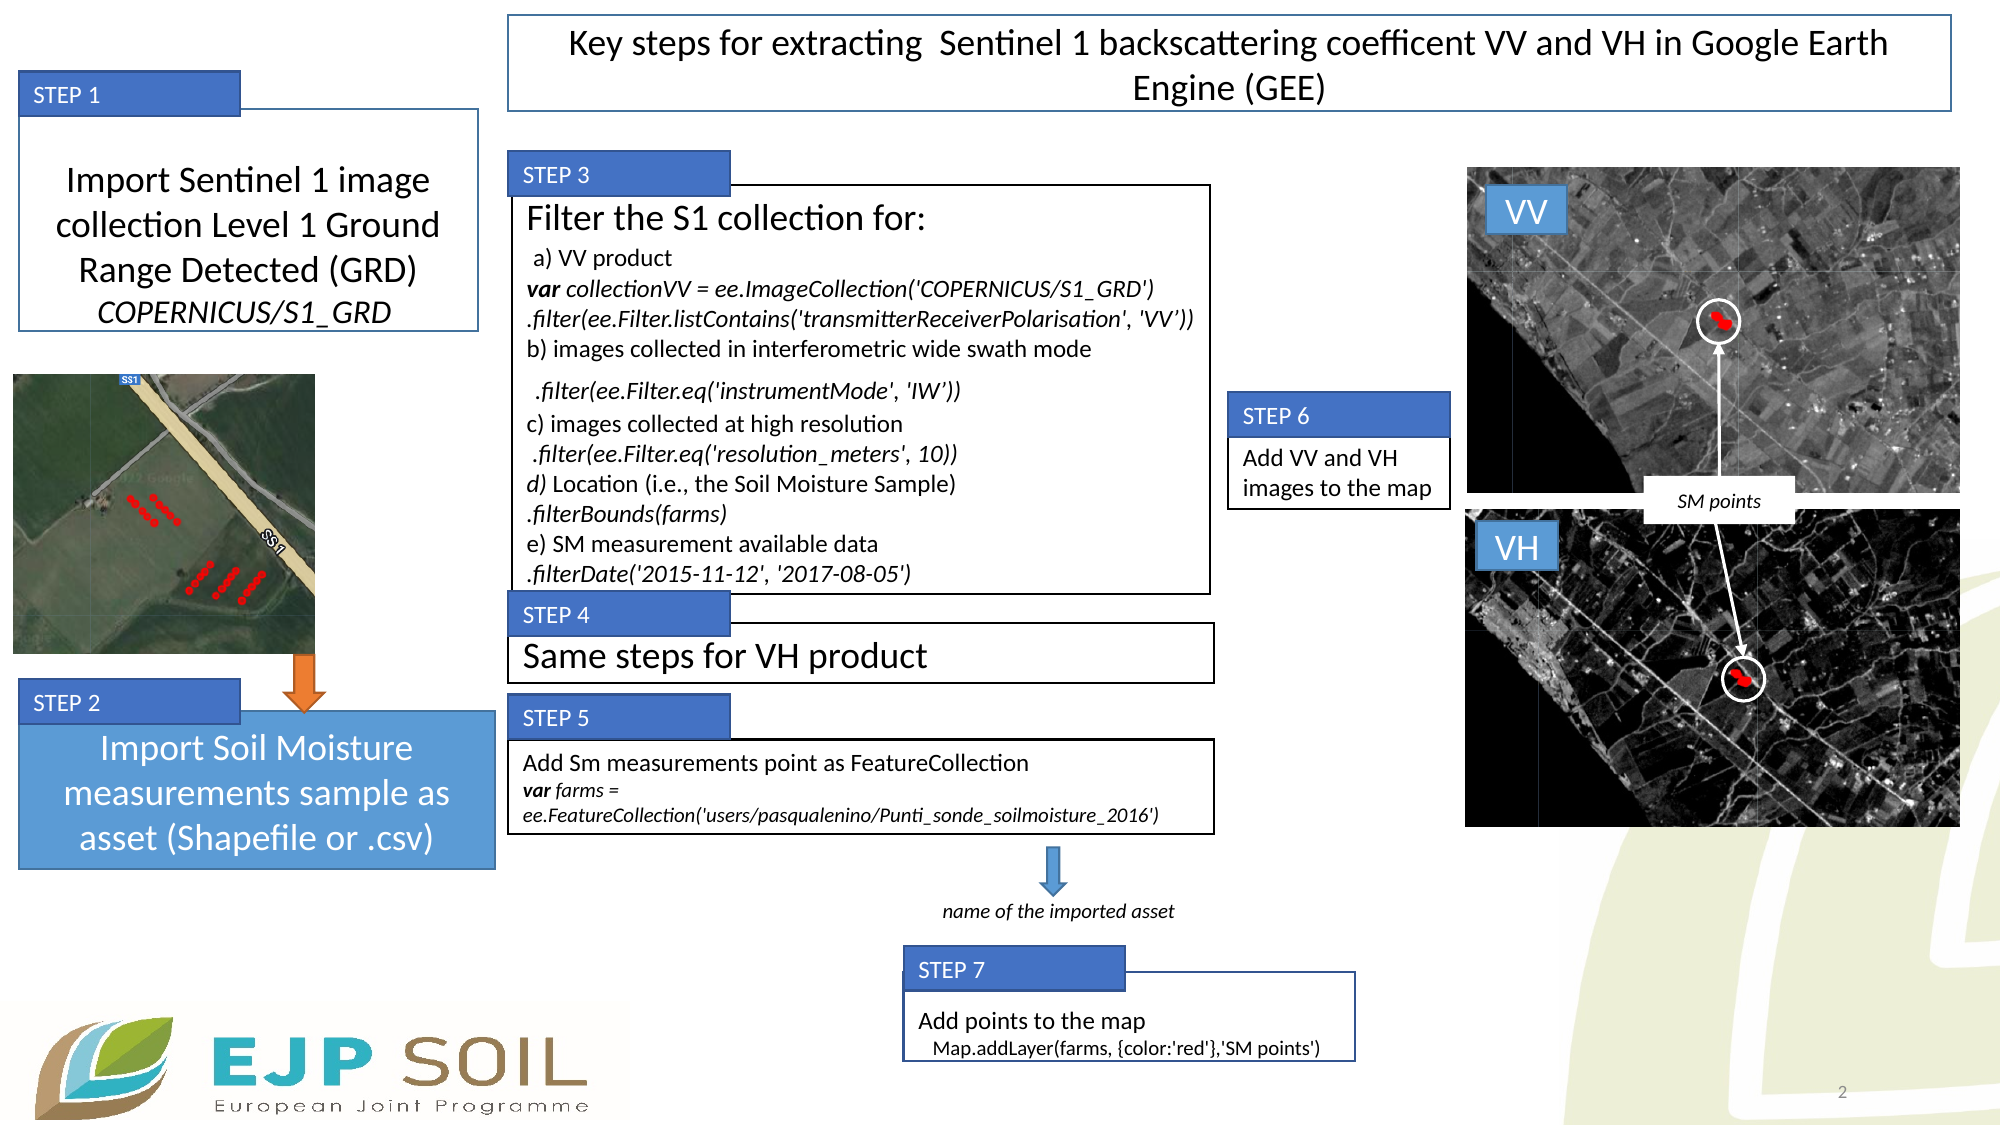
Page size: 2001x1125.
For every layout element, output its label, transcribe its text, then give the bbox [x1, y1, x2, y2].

text_box Key steps for extracting Sentinel 1 backscattering coefficent VV and VH in Google Earth Engine (GEE) [507, 14, 1952, 112]
picture [1467, 167, 1960, 493]
text_box STEP 5 [507, 693, 731, 740]
text_box STEP 4 [507, 590, 731, 637]
text_box STEP 7 [903, 945, 1126, 992]
text_box STEP 3 [507, 150, 731, 197]
picture [1465, 509, 2000, 1125]
picture [13, 374, 315, 654]
text_box [281, 653, 327, 715]
text_box STEP 1 [18, 70, 241, 117]
text_box Import Soil Moisture measurements sample as asset (Shapefile or .csv) [18, 710, 496, 870]
picture [0, 1001, 630, 1120]
text_box Add Sm measurements point as FeatureCollection var farms = ee.FeatureCollection('users/pasqualenino/Punti_sonde_soilmoisture_2016') [507, 738, 1215, 835]
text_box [1712, 509, 1744, 658]
text_box Add VV and VH images to the map [1227, 438, 1451, 510]
text_box Same steps for VH product [507, 622, 1215, 684]
text_box STEP 6 [1227, 391, 1451, 438]
slide_number 2 [1412, 1061, 1863, 1122]
text_box name of the imported asset [902, 885, 1215, 935]
text_box SM points [1643, 493, 1796, 509]
text_box Filter the S1 collection for: a) VV product var collectionVV = ee.ImageCollection('COPERNICUS/S1_GRD') .filter(ee.Filter.listContains('transmitterReceiverPolarisation', 'VV’)) b) images collected in interferometric wide swath mode .filter(ee.Filter.eq('instrumentMode', 'IW’)) c) images collected at high resolution .filter(ee.Filter.eq('resolution_meters', 10)) d) Location (i.e., the Soil Moisture Sample) .filterBounds(farms) e) SM measurement available data .filterDate('2015-11-12', '2017-08-05') [511, 184, 1211, 595]
text_box [1038, 846, 1068, 898]
text_box STEP 2 [18, 678, 241, 725]
text_box Add points to the map Map.addLayer(farms, {color:'red'},'SM points') [902, 971, 1356, 1062]
text_box Import Sentinel 1 image collection Level 1 Ground Range Detected (GRD) COPERNICUS/S1_GRD [18, 108, 479, 332]
